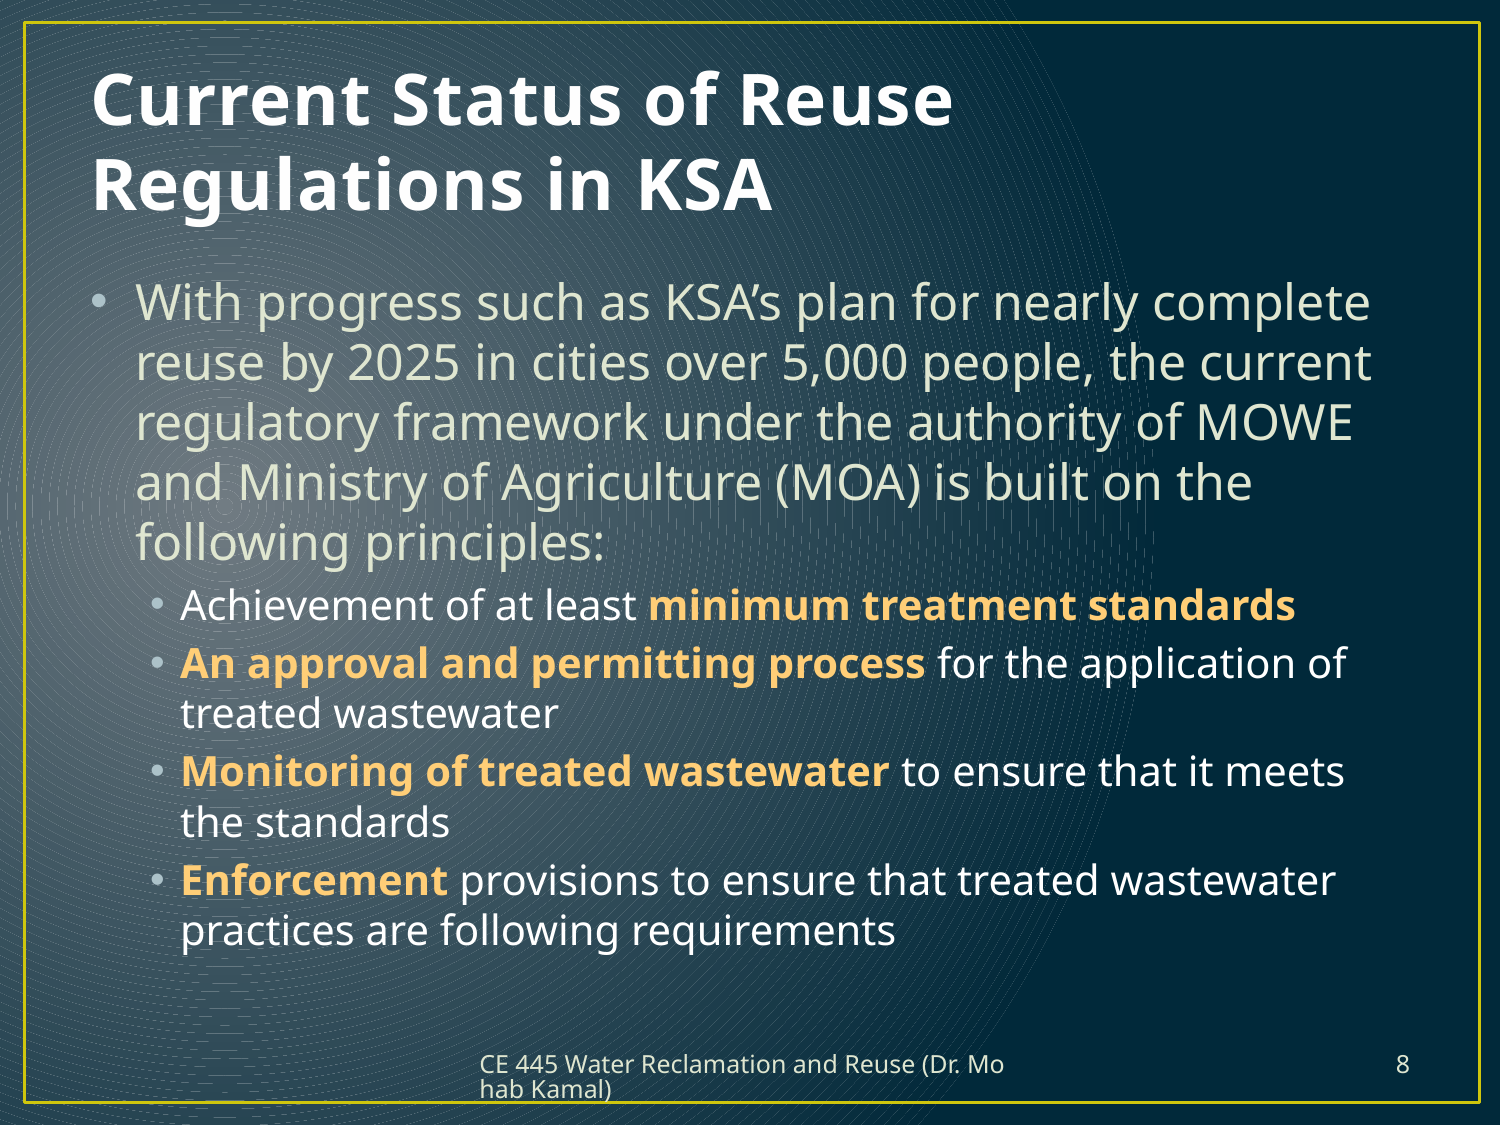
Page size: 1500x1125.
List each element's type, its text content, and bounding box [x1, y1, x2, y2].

list With progress such as KSA’s plan for nearly complete reuse by 2025 in cities over 5,000 people, the current regulatory framework under the authority of MOWE and Ministry of Agriculture (MOA) is built on the following principles: Achievement of at least minimum treatment standards An approval and permitting process for the application of treated wastewater Monitoring of treated wastewater to ensure that it meets the standards Enforcement provisions to ensure that treated wastewater practices are following requirements [75, 262, 1425, 1005]
footer CE 445 Water Reclamation and Reuse (Dr. Mohab Kamal) [464, 1035, 1036, 1096]
title Current Status of Reuse Regulations in KSA [75, 45, 1425, 233]
slide_number 8 [1074, 1035, 1425, 1096]
